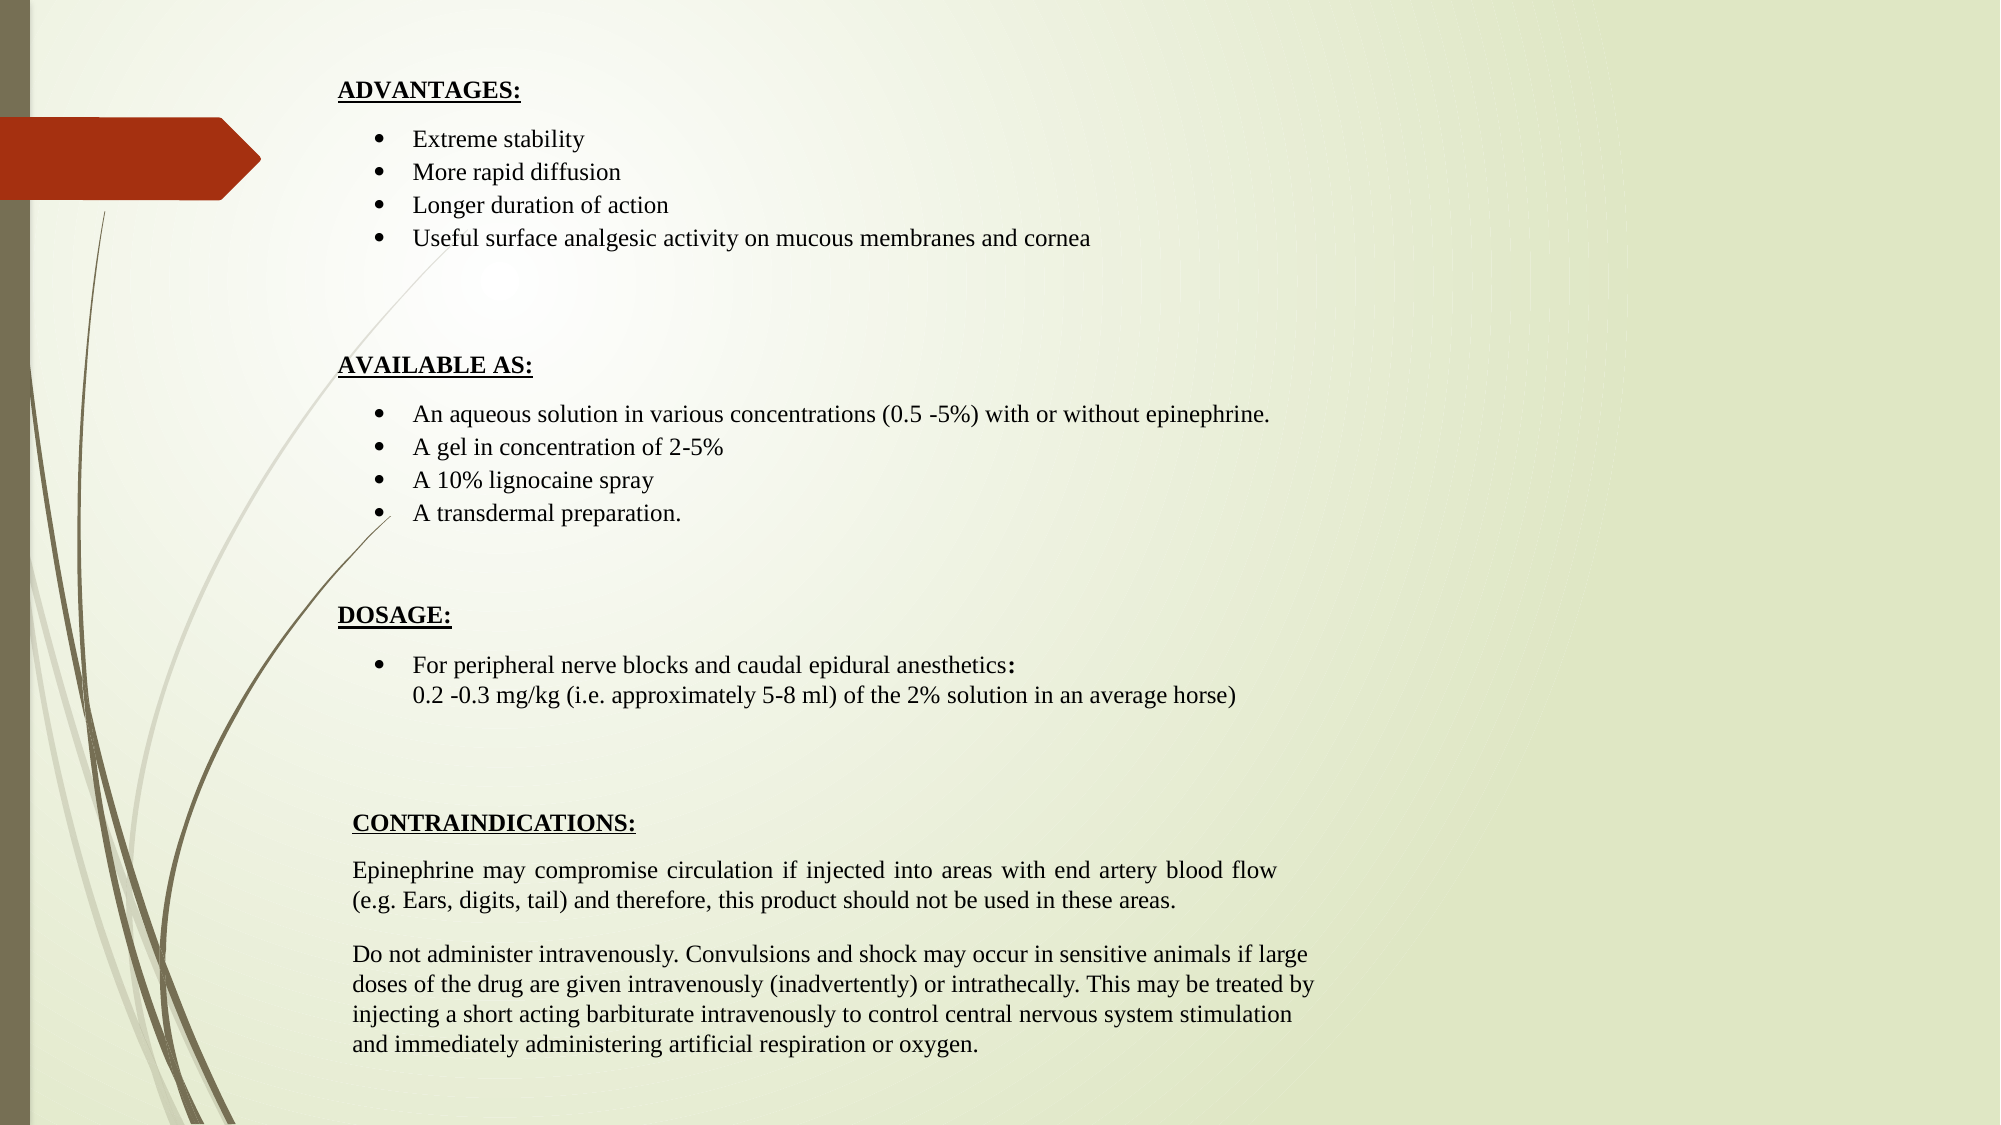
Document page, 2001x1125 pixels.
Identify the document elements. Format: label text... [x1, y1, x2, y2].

text_box CONTRAINDICATIONS: Epinephrine may compromise circulation if injected into areas with end artery blood flow (e.g. Ears, digits, tail) and therefore, this product should not be used in these areas. Do not administer intravenously. Convulsions and shock may occur in sensitive animals if large doses of the drug are given intravenously (inadvertently) or intrathecally. This may be treated by injecting a short acting barbiturate intravenously to control central nervous system stimulation and immediately administering artificial respiration or oxygen. [337, 797, 1338, 1123]
picture [337, 349, 1314, 546]
picture [337, 599, 1314, 744]
picture [337, 74, 1314, 319]
